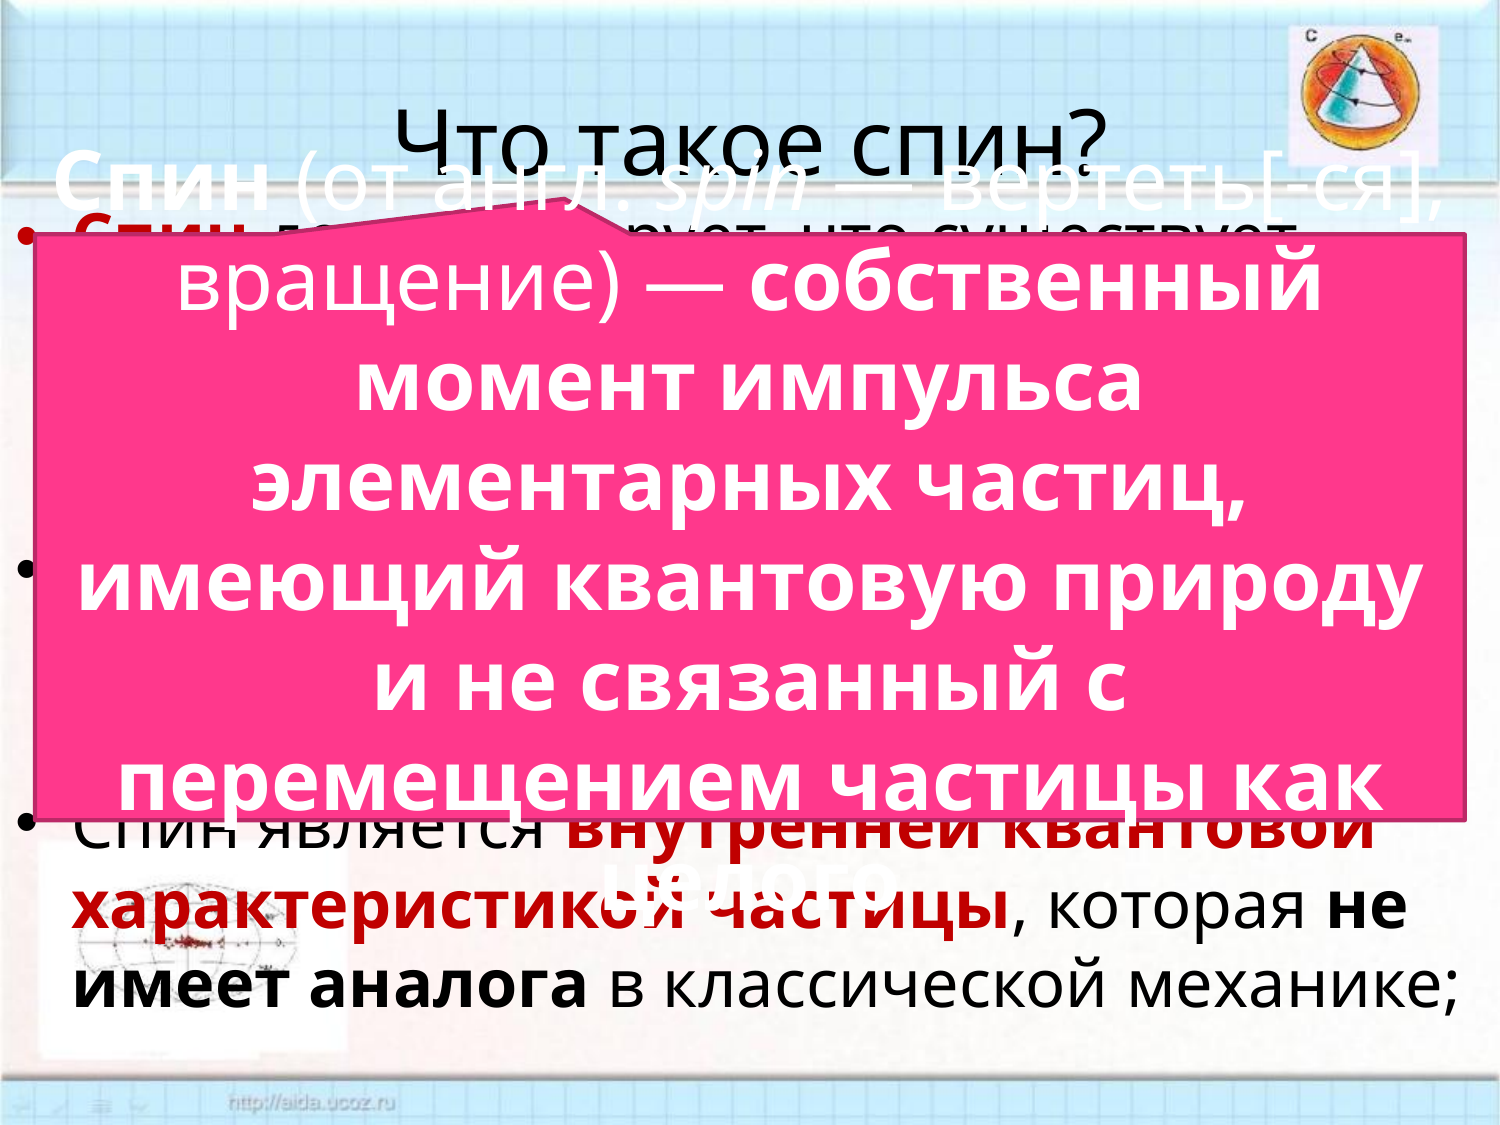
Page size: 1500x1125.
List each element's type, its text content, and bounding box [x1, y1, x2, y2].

title Что такое спин? [75, 45, 1425, 187]
text_box Спин (от англ. spin — вертеть[-ся], вращение) — собственный момент импульса элементарных частиц, имеющий квантовую природу и не связанный с перемещением частицы как целого [32, 196, 1467, 823]
picture [0, 1067, 1500, 1125]
picture [0, 0, 1500, 187]
list Спин демонстрирует, что существует пространство состояний, никак не связанное с перемещением частицы в обычном пространстве; Спин (от англ. to spin – крутиться) часто сравнивают с угловым моментом «быстро вращающегося волчка» - это неверно! Спин является внутренней квантовой характеристикой частицы, которая не имеет аналога в классической механике; [0, 187, 1500, 1067]
